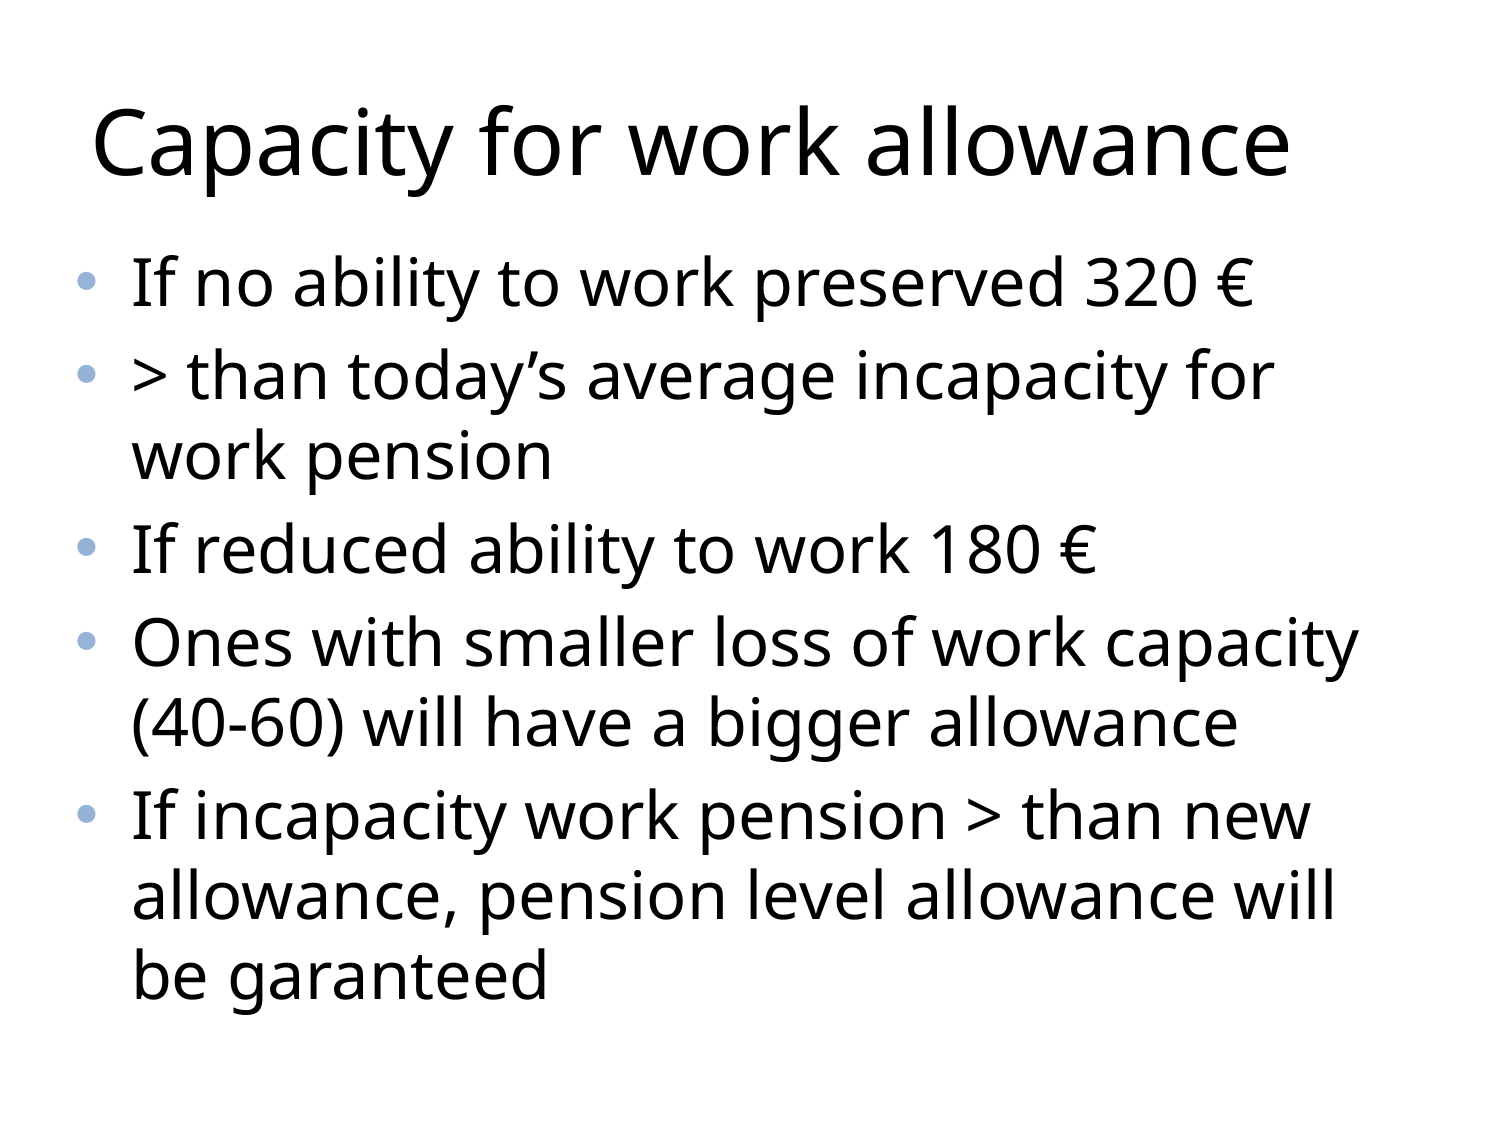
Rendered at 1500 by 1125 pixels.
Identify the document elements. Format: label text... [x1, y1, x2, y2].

list If no ability to work preserved 320 € > than today’s average incapacity for work pension If reduced ability to work 180 € Ones with smaller loss of work capacity (40-60) will have a bigger allowance If incapacity work pension > than new allowance, pension level allowance will be garanteed [59, 232, 1410, 1031]
title Capacity for work allowance [75, 45, 1425, 233]
